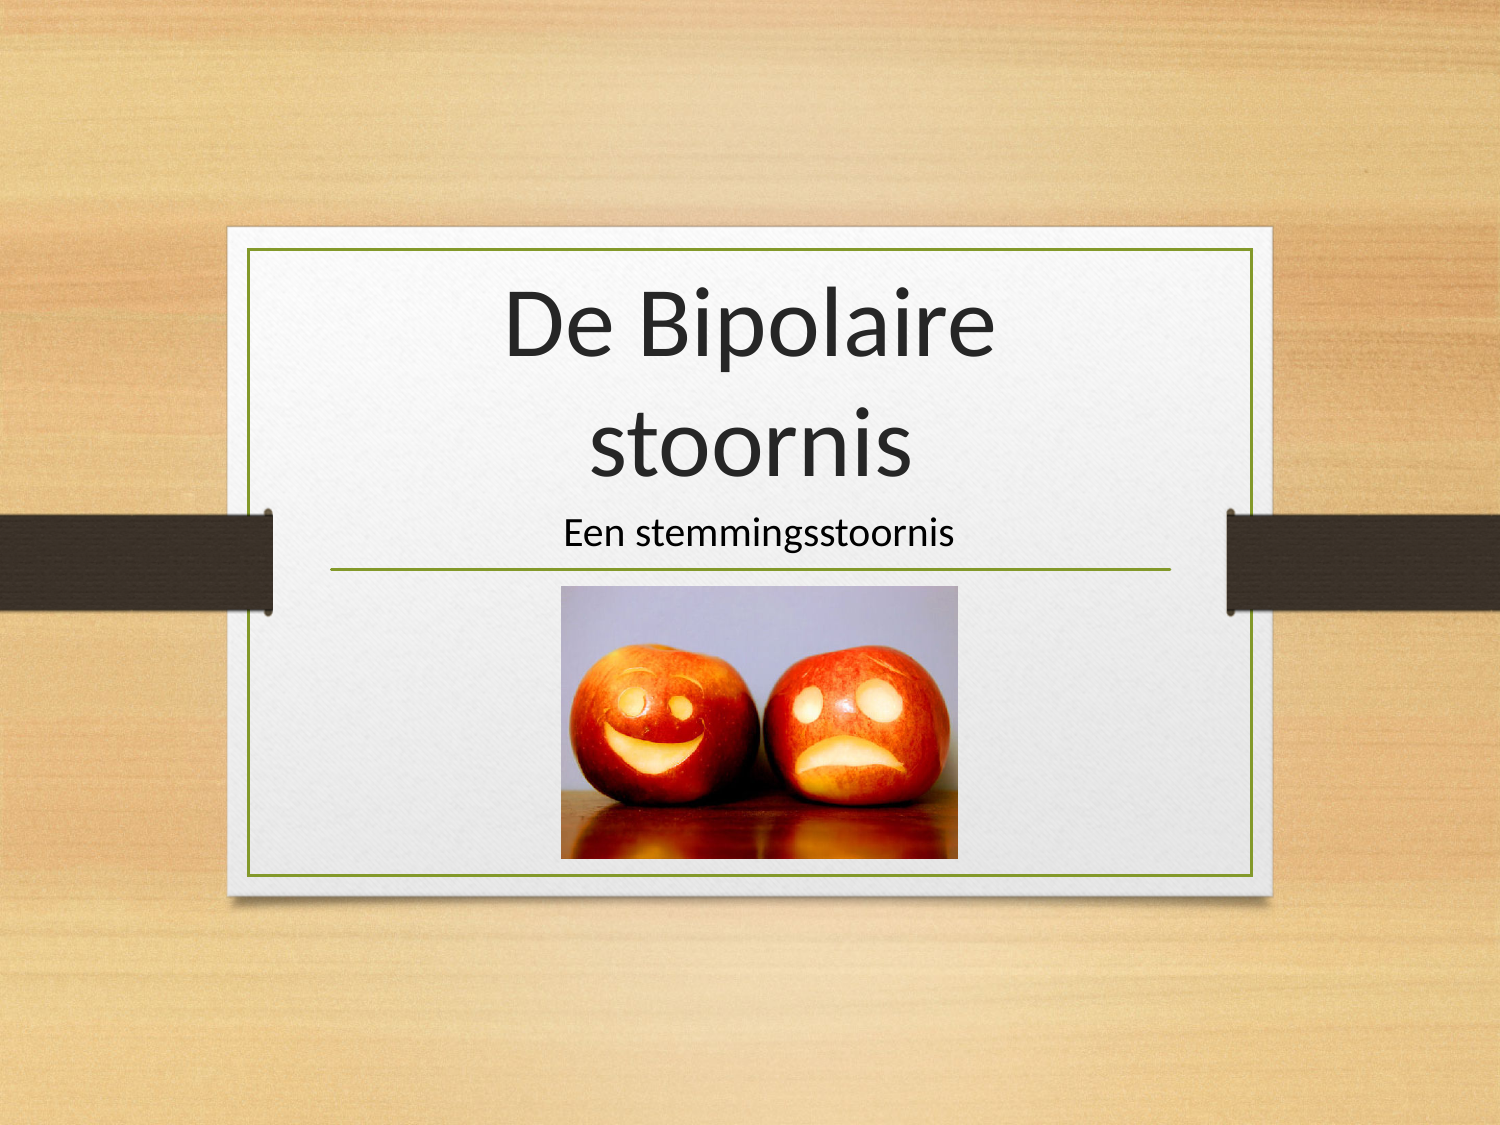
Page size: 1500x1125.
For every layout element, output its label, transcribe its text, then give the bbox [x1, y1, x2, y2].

title De Bipolaire stoornis [315, 255, 1187, 504]
subtitle Een stemmingsstoornis [323, 496, 1195, 723]
picture [0, 0, 1500, 1125]
